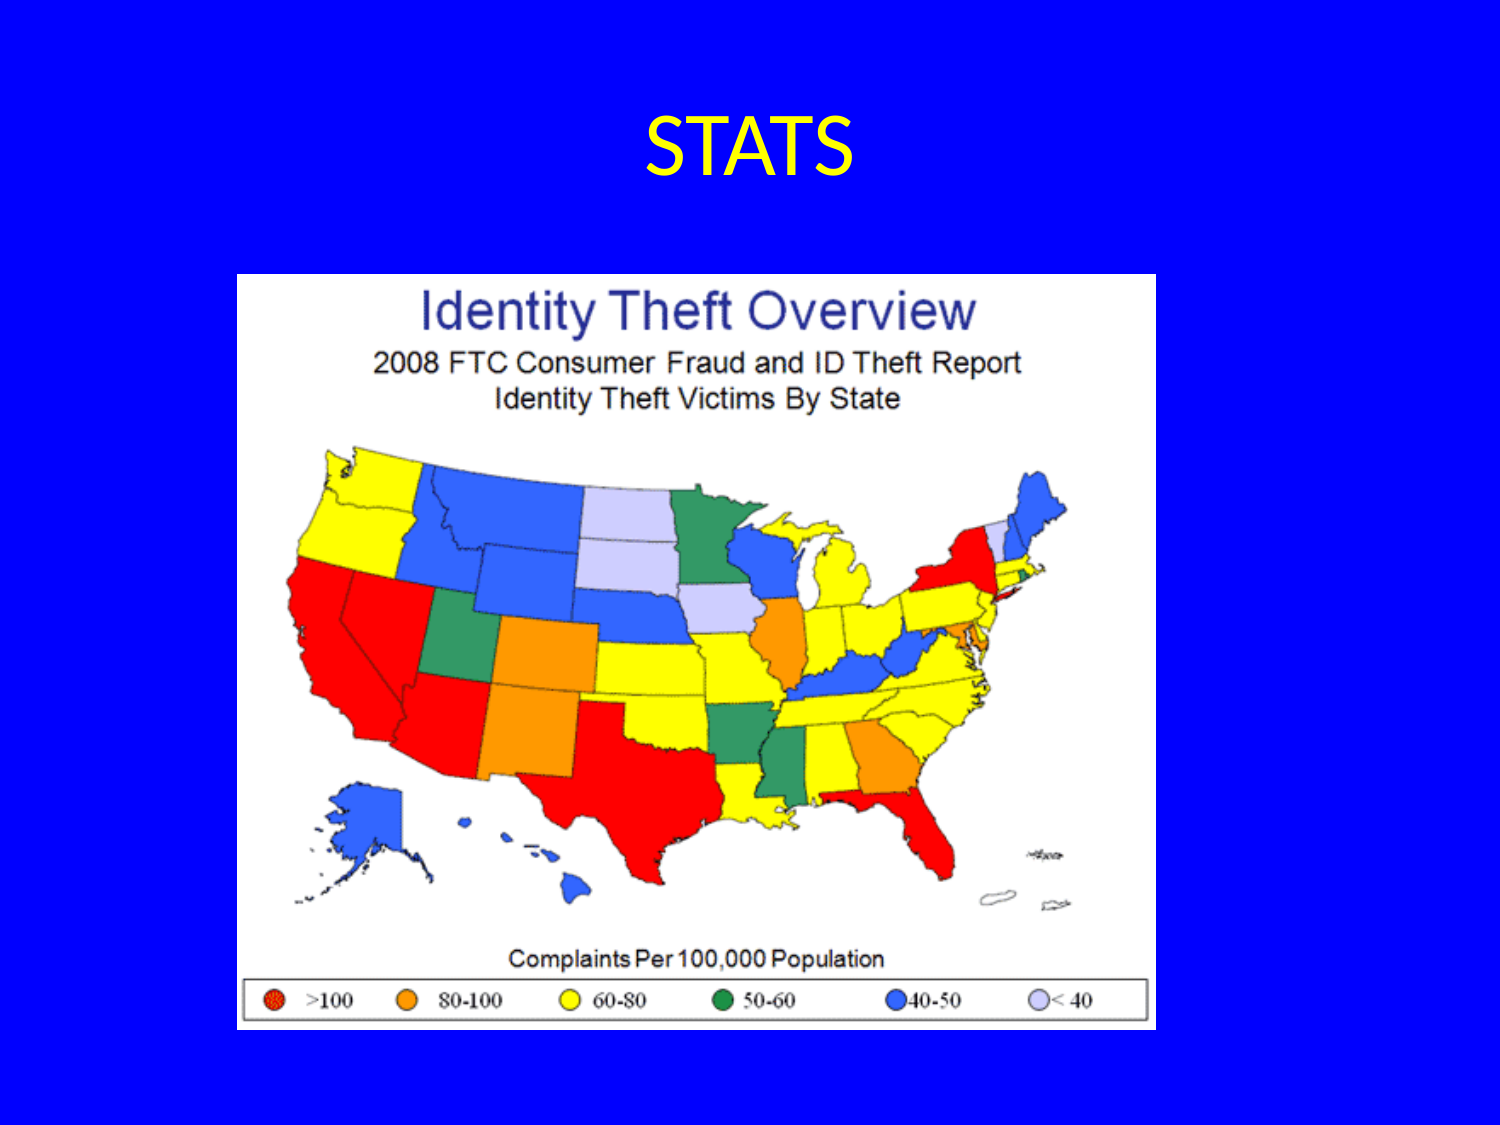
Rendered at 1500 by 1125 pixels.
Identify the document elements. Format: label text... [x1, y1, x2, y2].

picture [237, 274, 1156, 1030]
title STATS [75, 45, 1425, 233]
